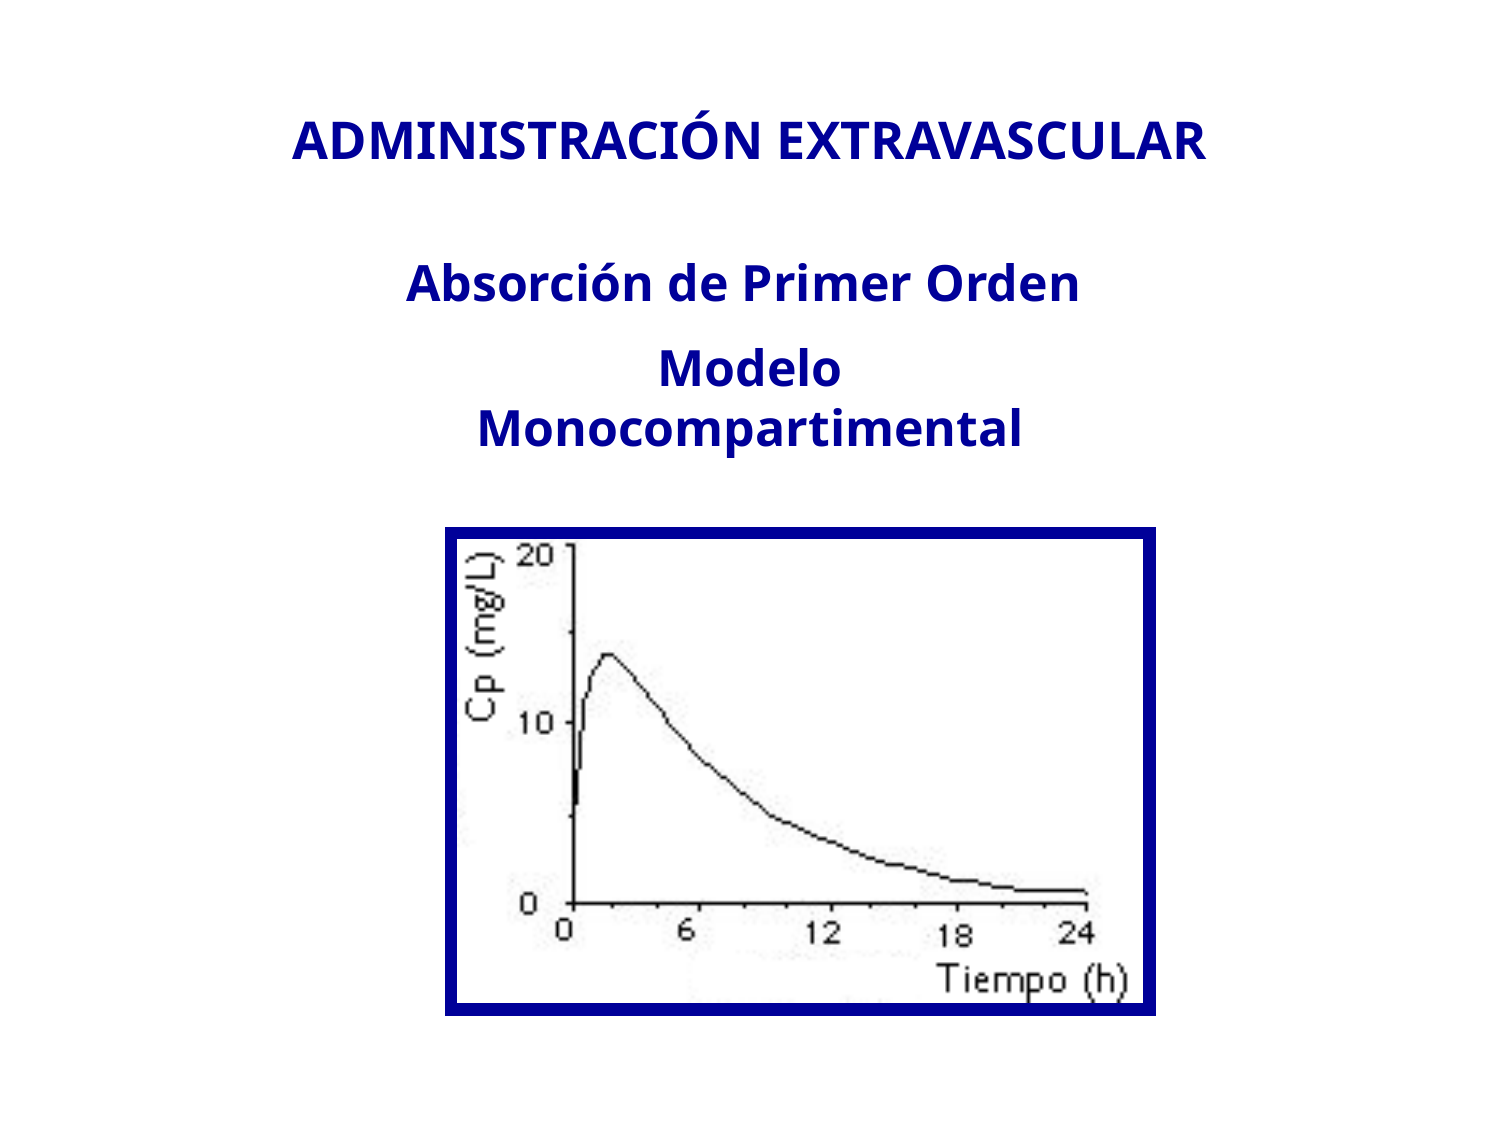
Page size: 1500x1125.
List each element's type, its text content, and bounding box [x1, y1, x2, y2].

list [456, 538, 1144, 1004]
title ADMINISTRACIÓN EXTRAVASCULAR [74, 44, 1426, 233]
text_box Absorción de Primer Orden Modelo Monocompartimental [383, 244, 1117, 464]
